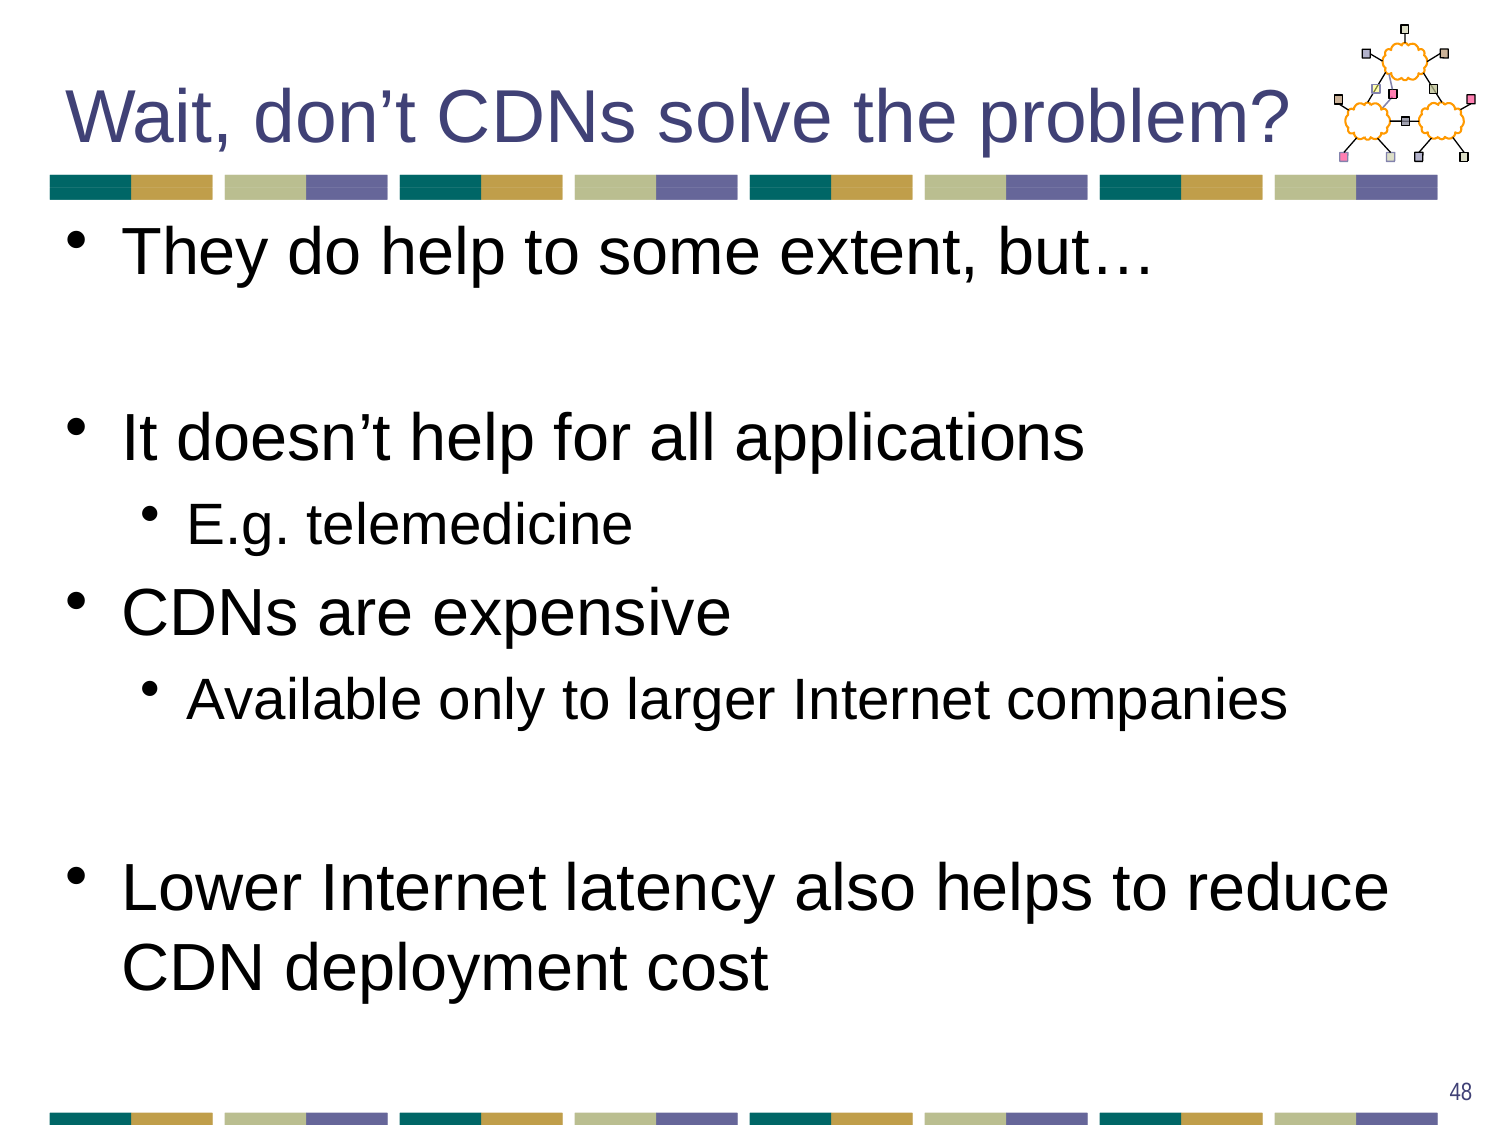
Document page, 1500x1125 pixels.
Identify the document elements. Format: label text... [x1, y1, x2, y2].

list They do help to some extent, but… It doesn’t help for all applications E.g. telemedicine CDNs are expensive Available only to larger Internet companies Lower Internet latency also helps to reduce CDN deployment cost [50, 200, 1438, 1000]
title Wait, don’t CDNs solve the problem? [50, 62, 1438, 163]
slide_number 48 [1174, 1037, 1488, 1113]
